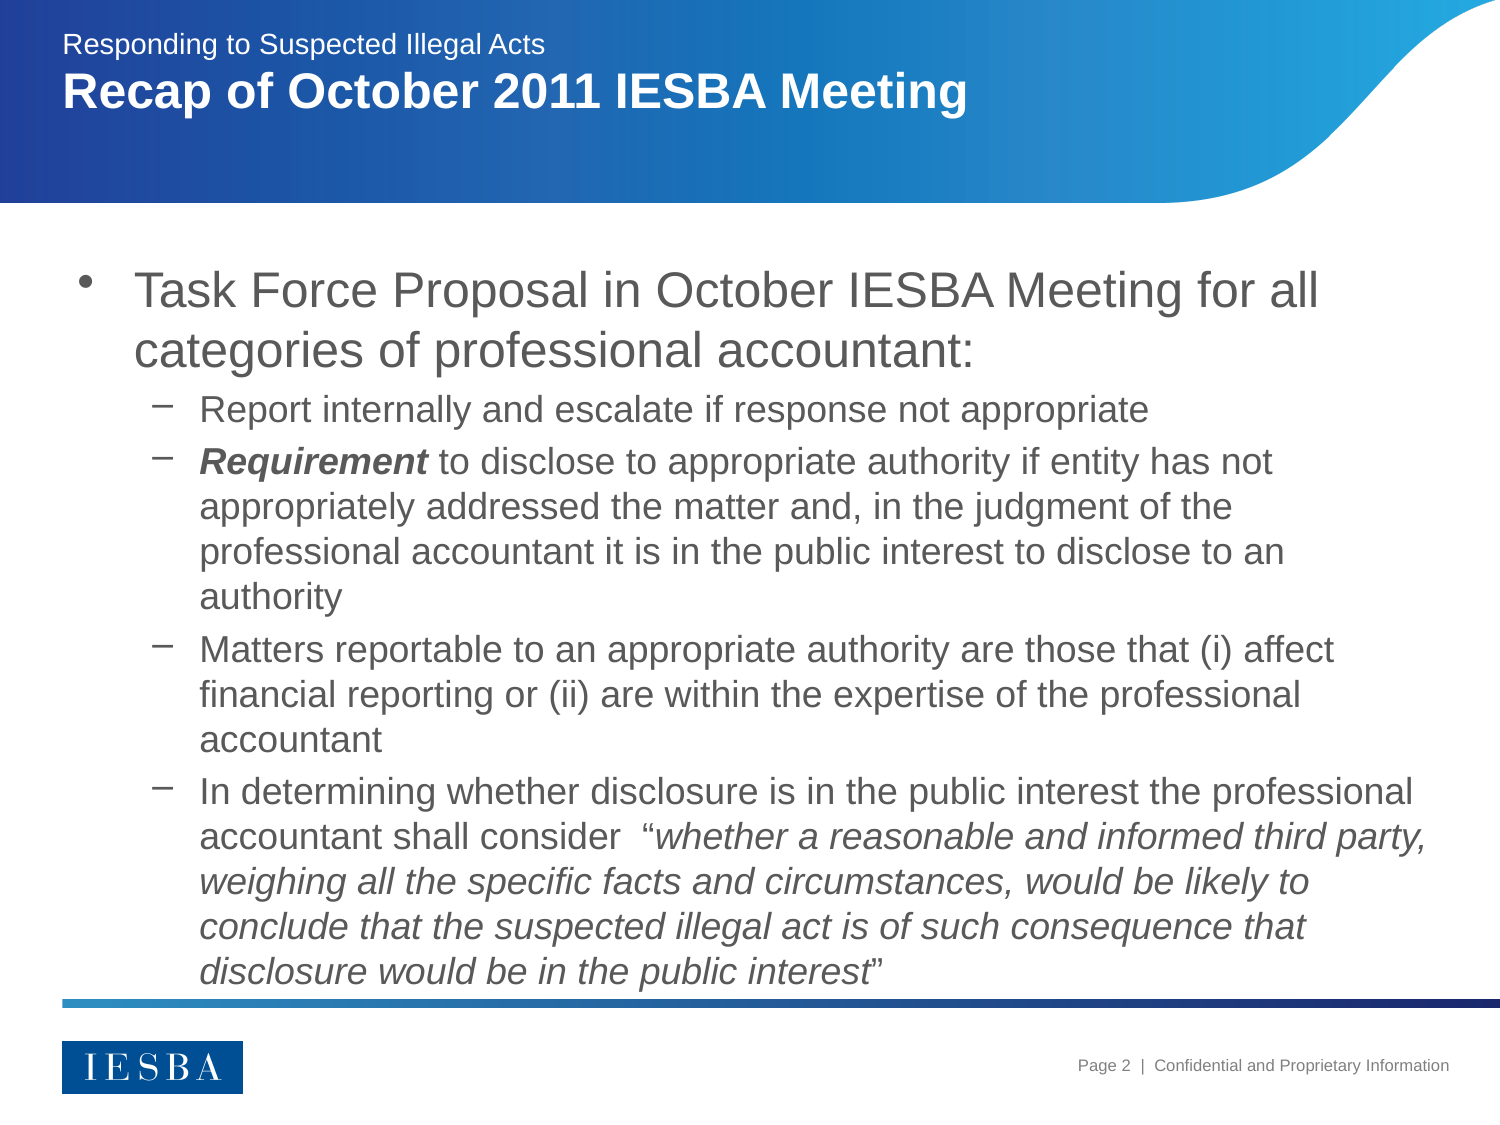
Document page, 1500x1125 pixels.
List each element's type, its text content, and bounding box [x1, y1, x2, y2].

picture [0, 0, 1497, 203]
subtitle Responding to Suspected Illegal Acts [62, 24, 575, 63]
picture [62, 1041, 243, 1094]
list Task Force Proposal in October IESBA Meeting for all categories of professional accountant: Report internally and escalate if response not appropriate Requirement to disclose to appropriate authority if entity has not appropriately addressed the matter and, in the judgment of the professional accountant it is in the public interest to disclose to an authority Matters reportable to an appropriate authority are those that (i) affect financial reporting or (ii) are within the expertise of the professional accountant In determining whether disclosure is in the public interest the professional accountant shall consider “whether a reasonable and informed third party, weighing all the specific facts and circumstances, would be likely to conclude that the suspected illegal act is of such consequence that disclosure would be in the public interest” [62, 249, 1450, 1000]
title Recap of October 2011 IESBA Meeting [62, 75, 1300, 163]
